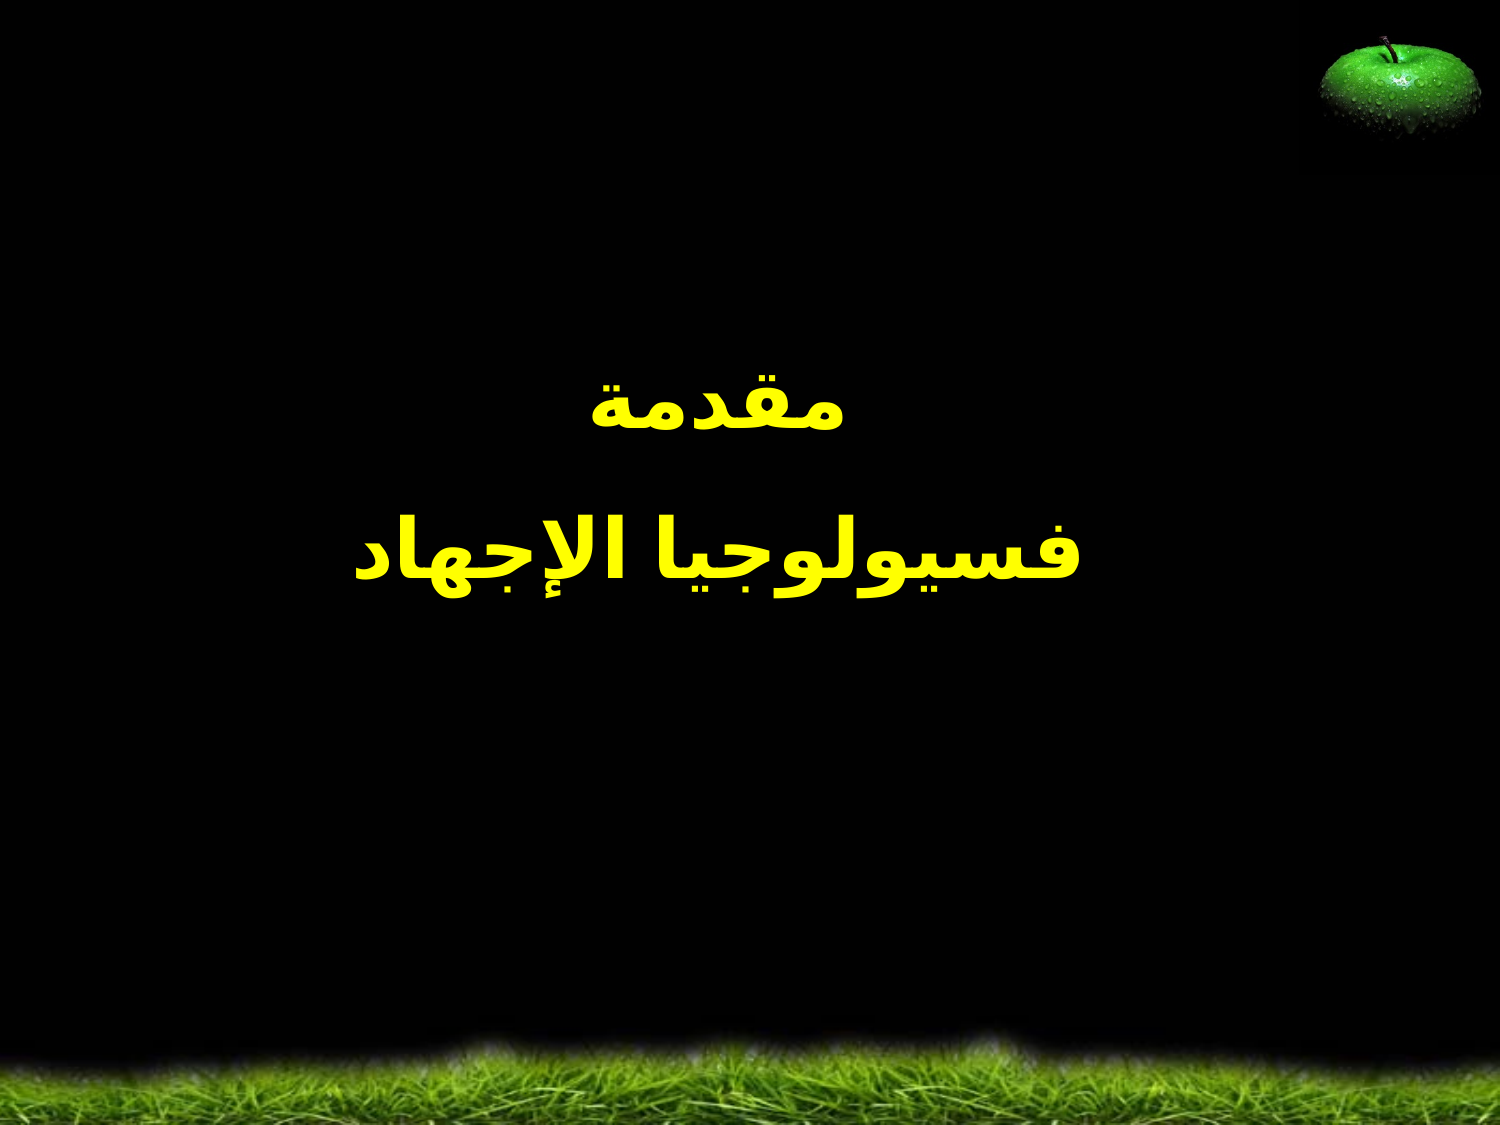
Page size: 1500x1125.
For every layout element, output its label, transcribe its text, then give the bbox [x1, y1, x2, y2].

picture [0, 0, 1500, 1125]
text_box مقدمة فسيولوجيا الإجهاد [237, 287, 1200, 603]
